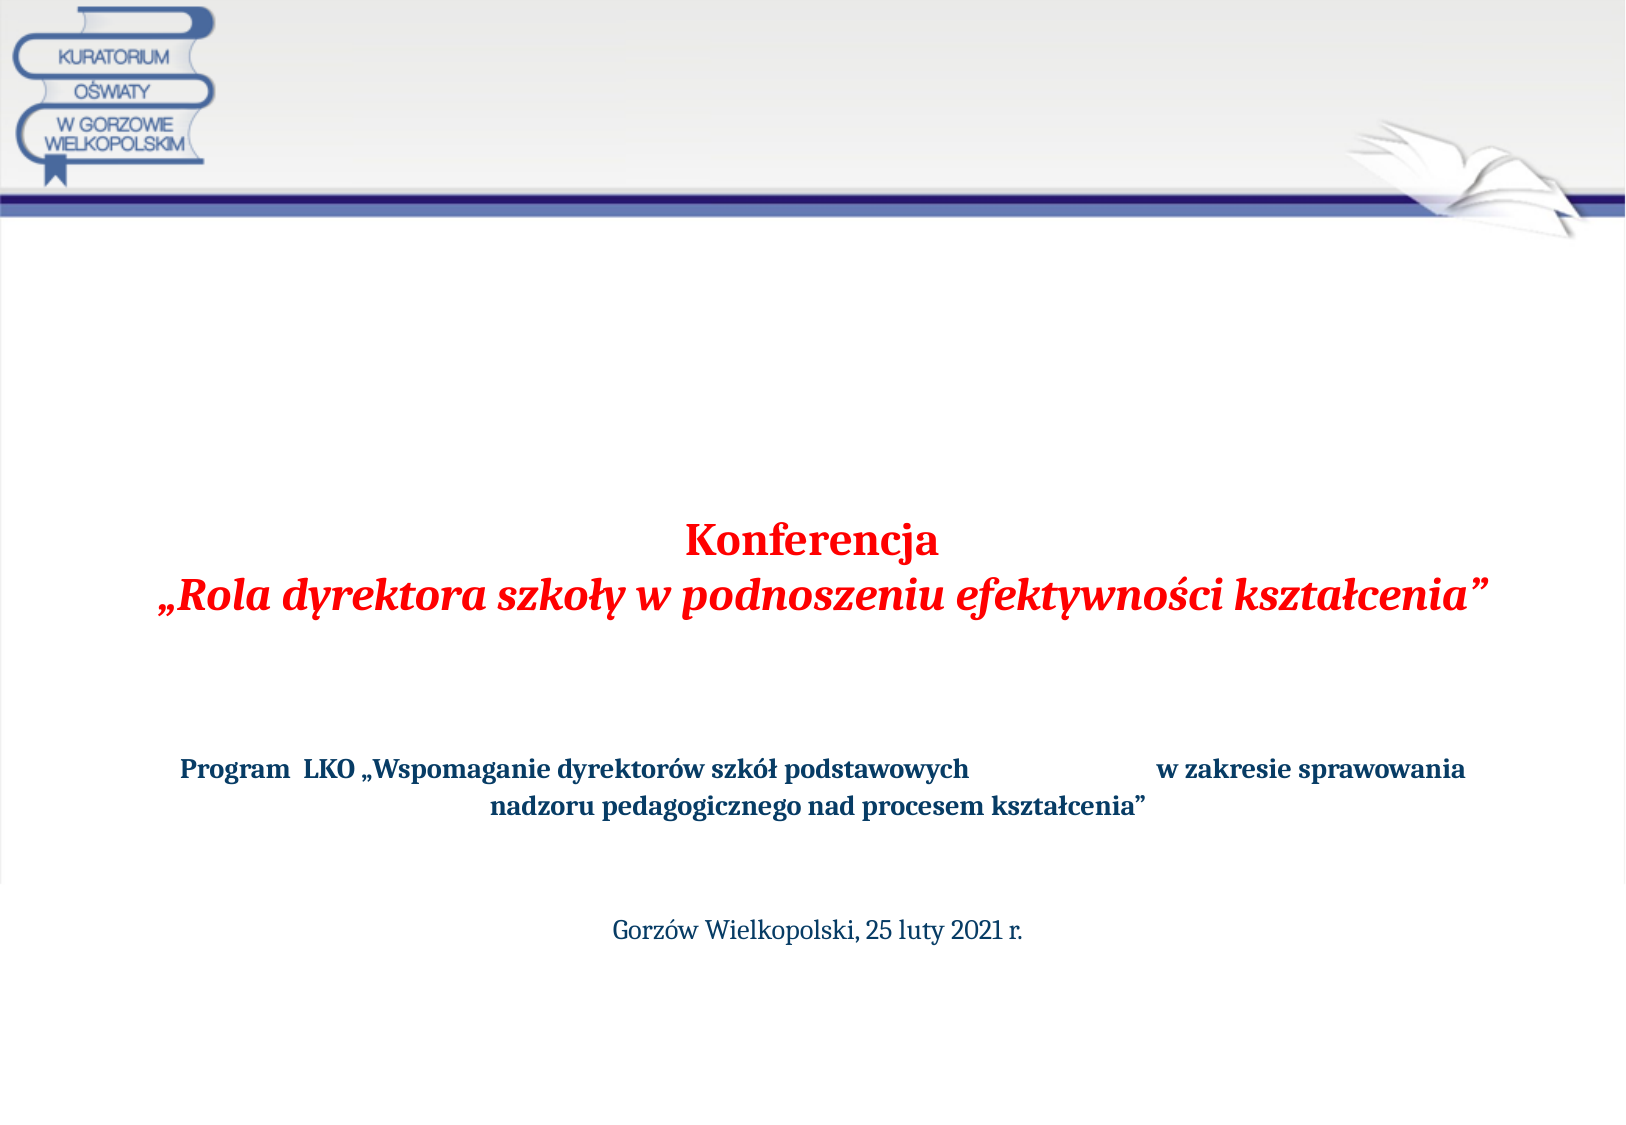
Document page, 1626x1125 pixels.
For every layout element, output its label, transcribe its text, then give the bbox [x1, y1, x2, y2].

title Konferencja „Rola dyrektora szkoły w podnoszeniu efektywności kształcenia” Program LKO „Wspomaganie dyrektorów szkół podstawowych w zakresie sprawowania nadzoru pedagogicznego nad procesem kształcenia” Gorzów Wielkopolski, 25 luty 2021 r. [127, 219, 1509, 1125]
picture [0, 0, 1626, 1125]
